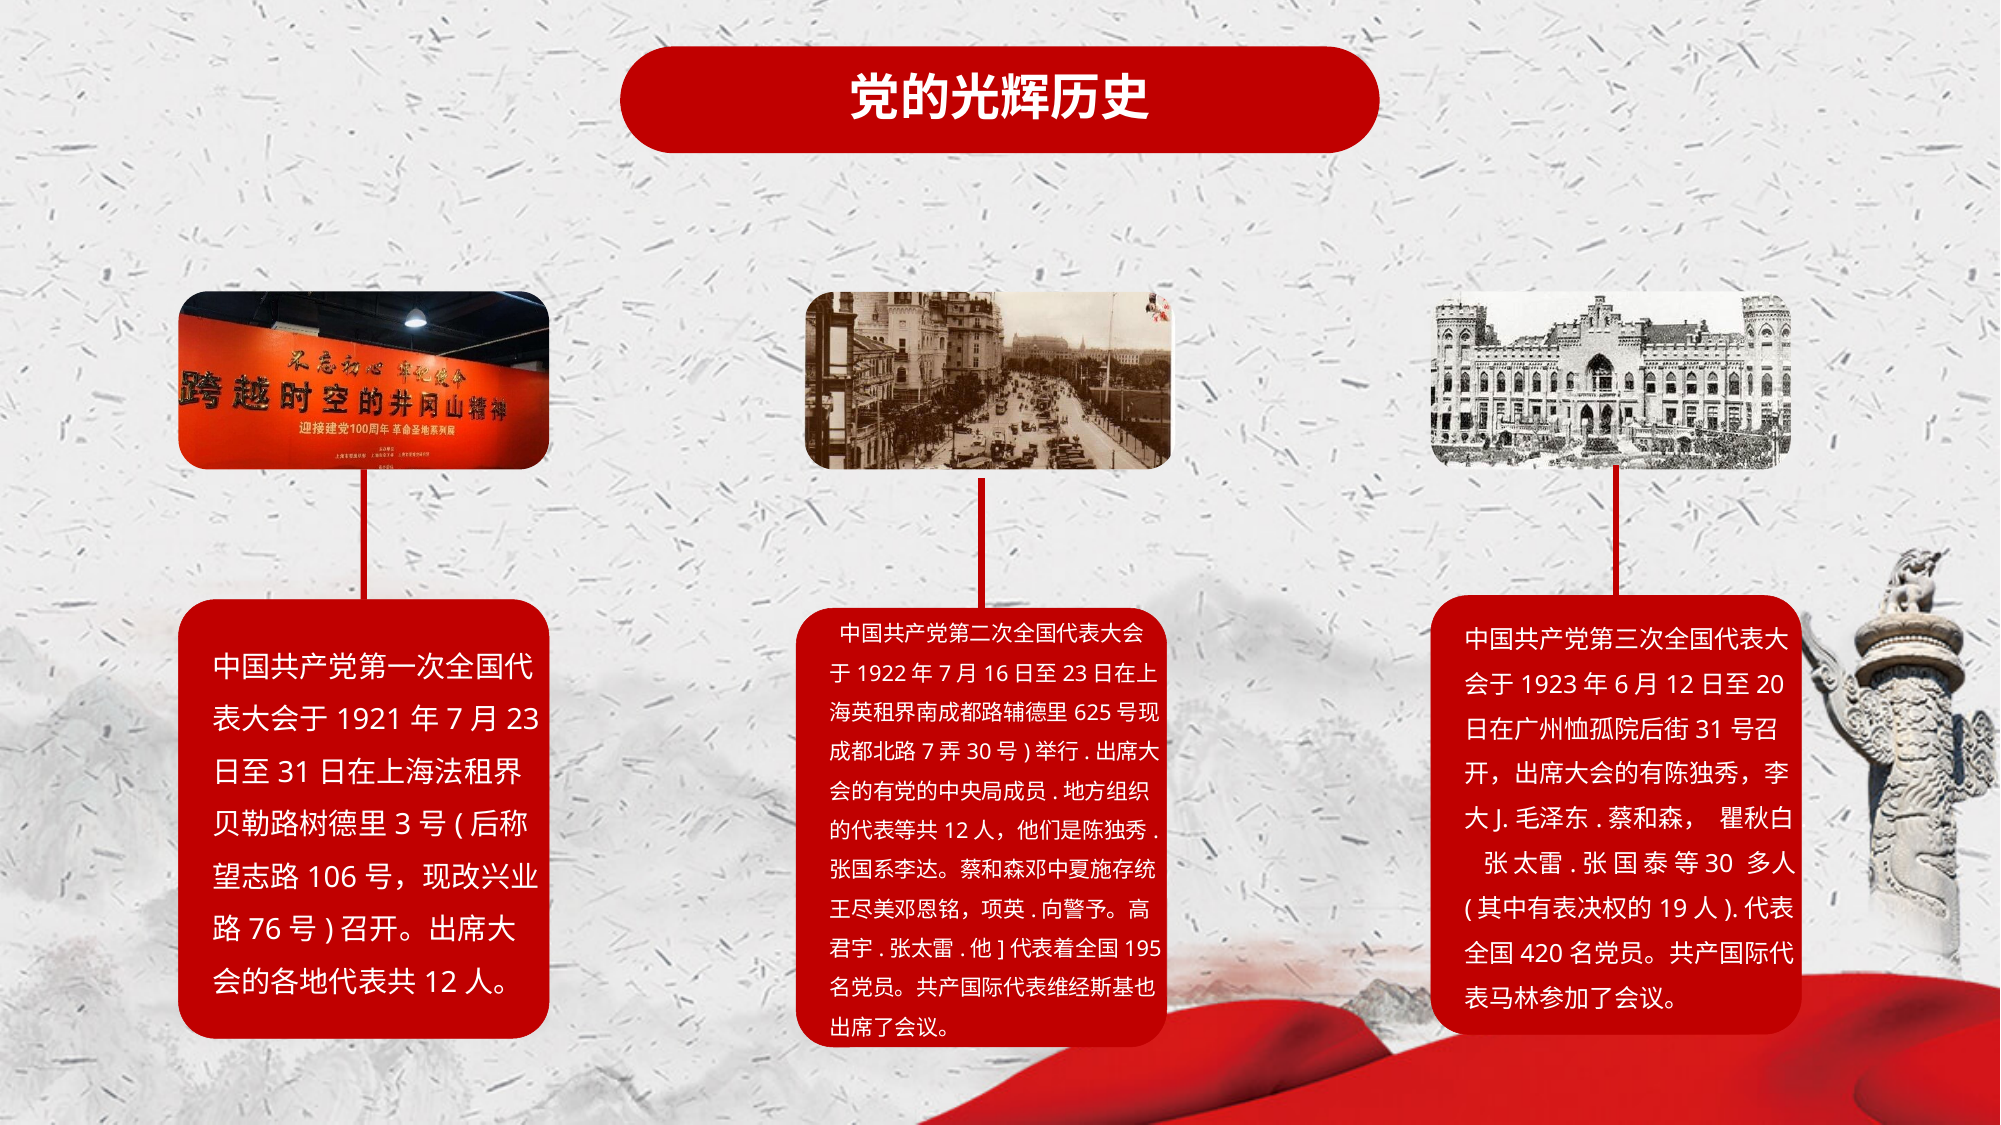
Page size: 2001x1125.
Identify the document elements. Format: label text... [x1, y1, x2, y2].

text_box [1430, 595, 1802, 1035]
text_box [178, 599, 550, 1039]
text_box 中国共产党第三次全国代表大会于1923年6月12日至20日在广州恤孤院后街31号召开，出席大会的有陈独秀，李大J.毛泽东.蔡和森， 瞿秋白. 张 太雷.张 国 泰 等30 多人(其中有表决权的19人).代表全国420名党员。共产国际代表马林参加了会议。 [1450, 683, 1810, 938]
text_box [796, 608, 1167, 1047]
text_box 中国共产党第二次全国代表大会于1922年7月16日至23日在上海英租界南成都路辅德里625号现成都北路7弄30号)举行.出席大会的有党的中央局成员.地方组织的代表等共12人，他们是陈独秀.张国系李达。蔡和森邓中夏施存统王尽美邓恩铭，项英.向警予。高君宇.张太雷.他]代表着全国195名党员。共产国际代表维经斯基也出席了会议。 [816, 696, 1176, 950]
text_box 中国共产党第一次全国代表大会于1921年7月23日至31日在上海法租界贝勒路树德里3号(后称望志路106号，现改兴业路76号)召开。出席大会的各地代表共12人。 [198, 687, 558, 942]
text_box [620, 42, 1380, 154]
picture [0, 0, 2000, 1125]
